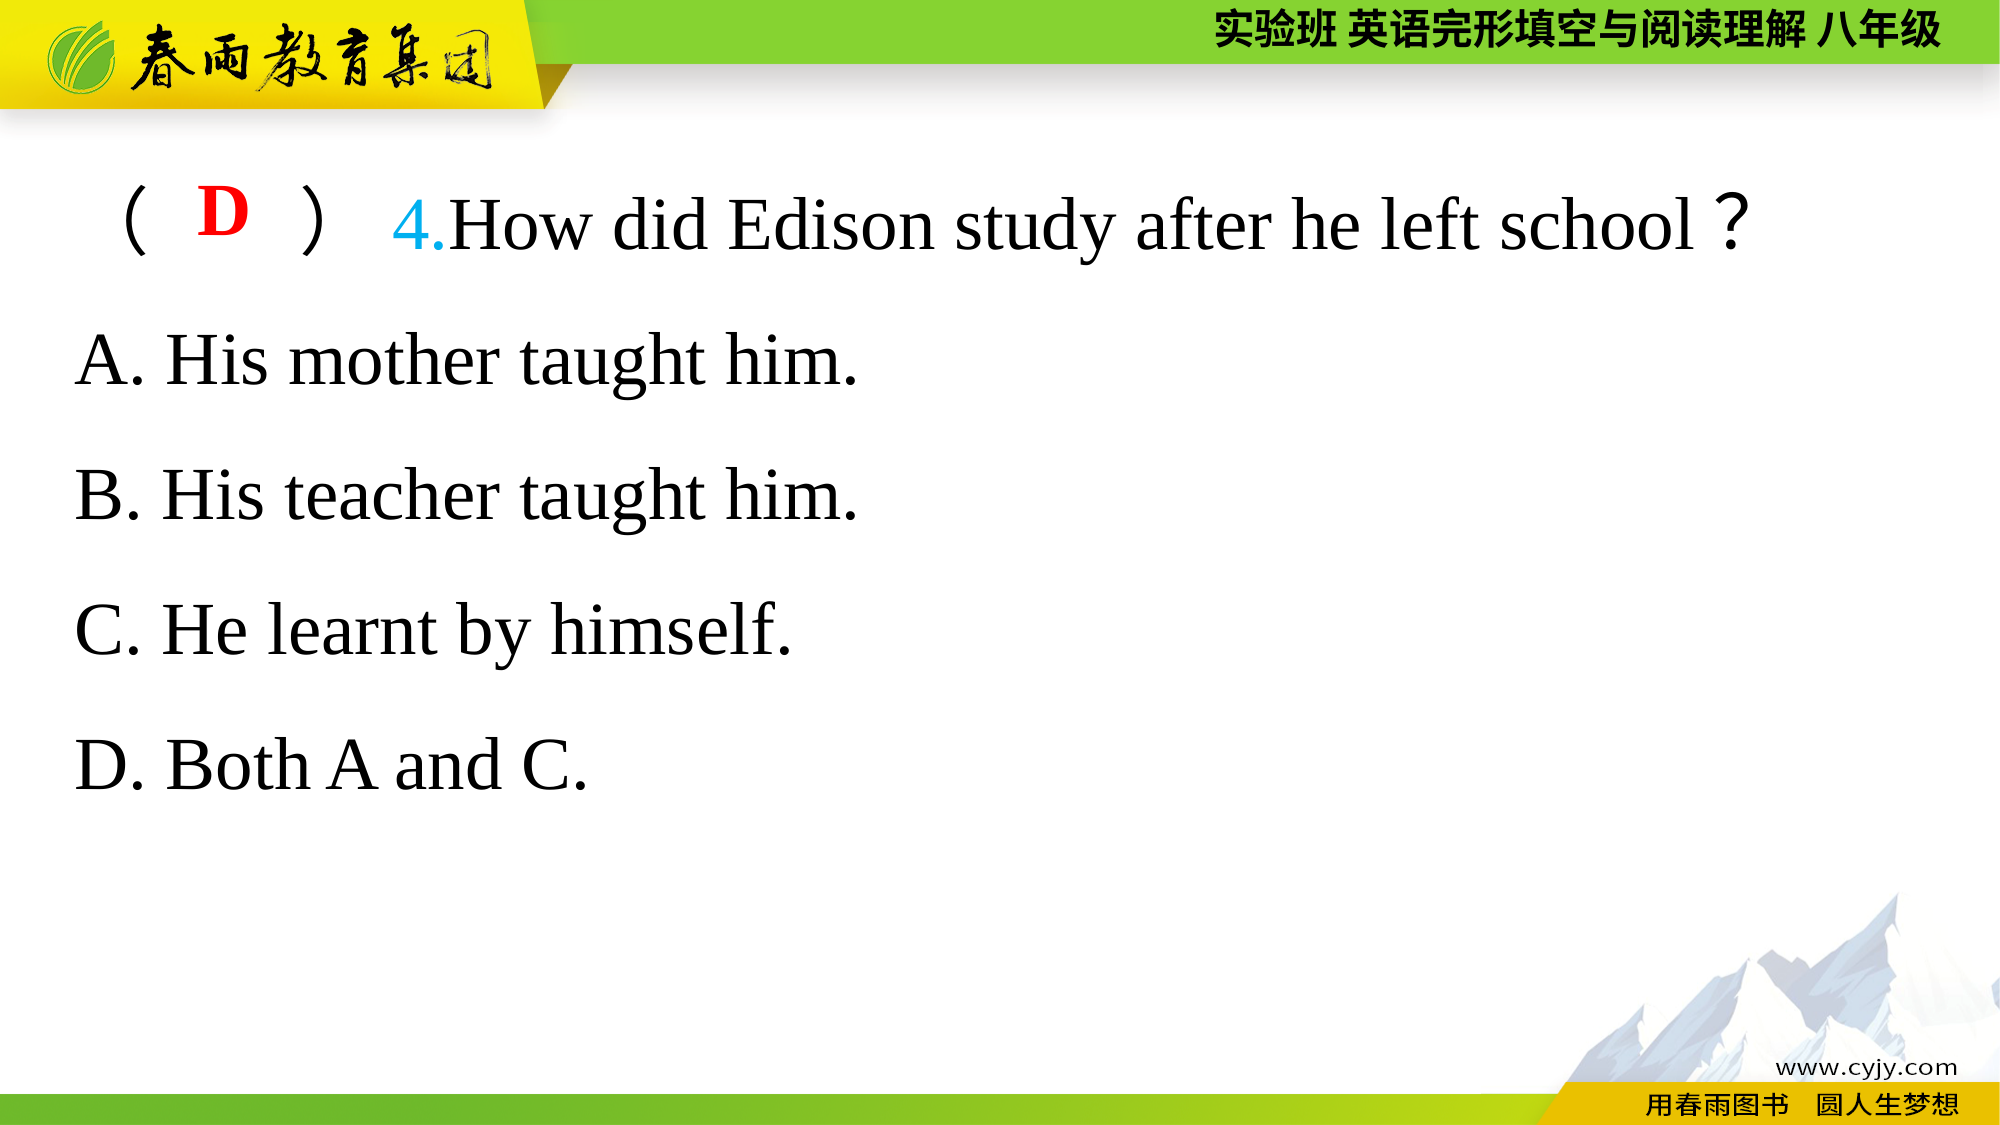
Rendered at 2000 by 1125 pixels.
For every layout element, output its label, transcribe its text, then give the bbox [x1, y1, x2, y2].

picture [0, 0, 2000, 1125]
list （ ）4.How did Edison study after he left school？ A. His mother taught him. B. His teacher taught him. C. He learnt by himself. D. Both A and C. [59, 122, 1944, 803]
text_box D [182, 152, 267, 258]
